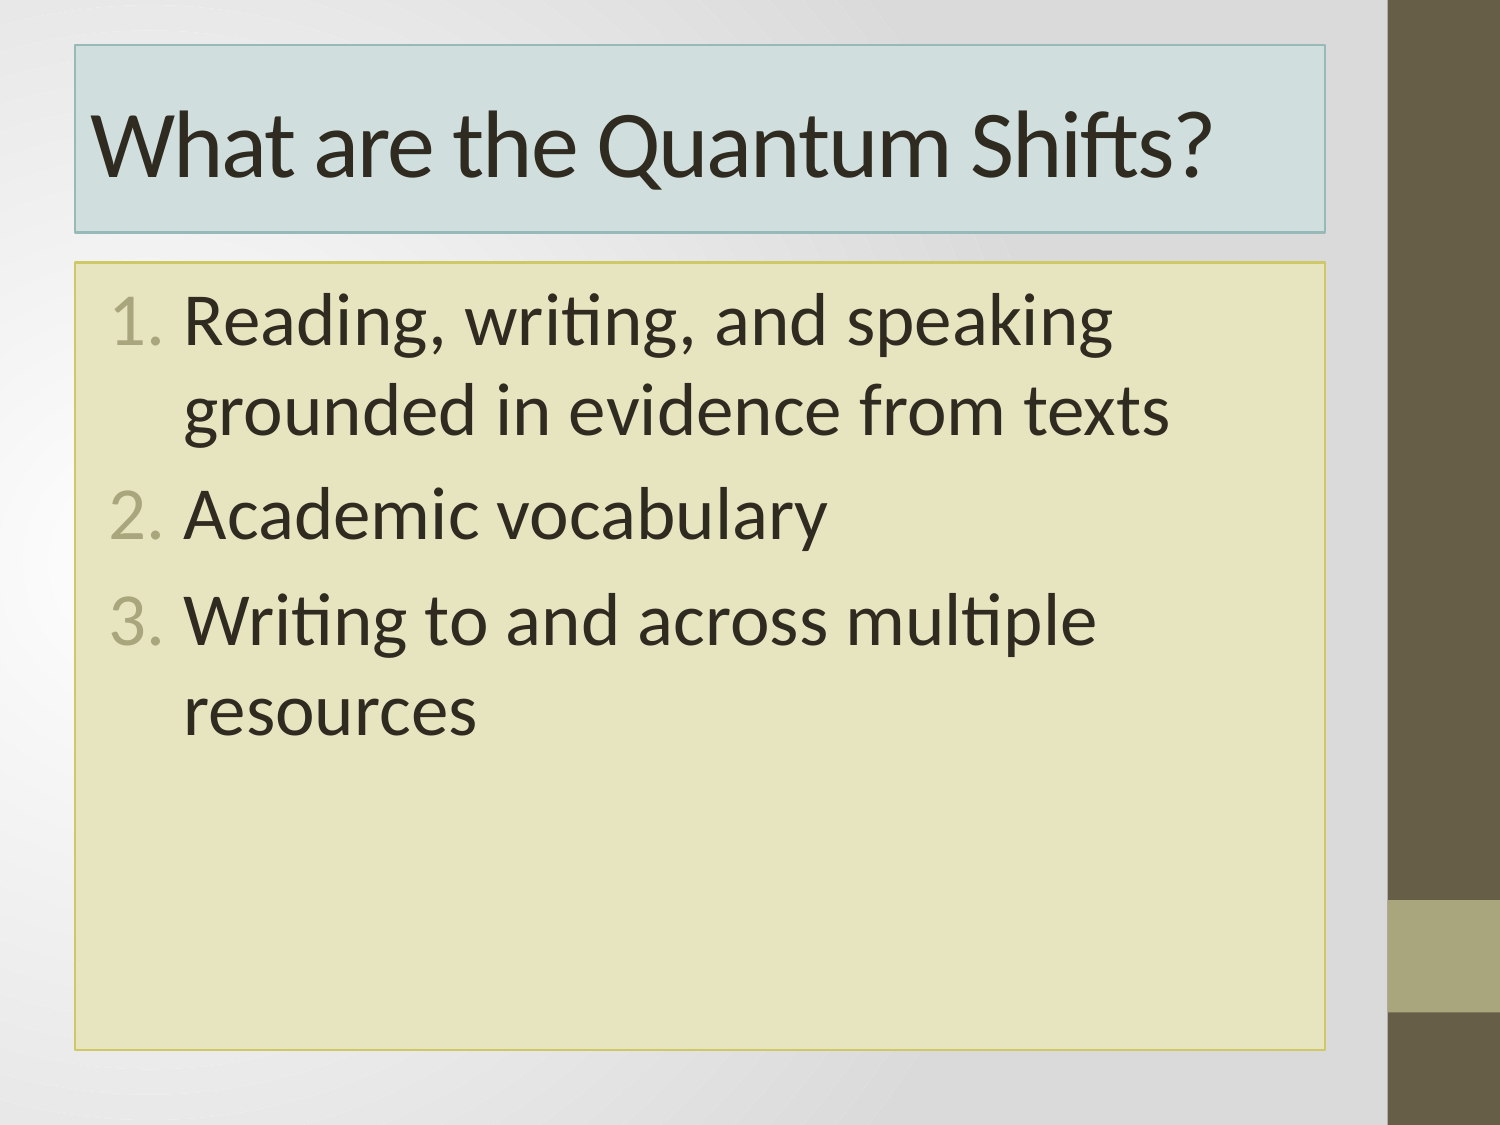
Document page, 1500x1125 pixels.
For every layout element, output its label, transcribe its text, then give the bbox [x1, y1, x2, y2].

list Reading, writing, and speaking grounded in evidence from texts Academic vocabulary Writing to and across multiple resources [74, 261, 1326, 1051]
title What are the Quantum Shifts? [74, 44, 1326, 234]
